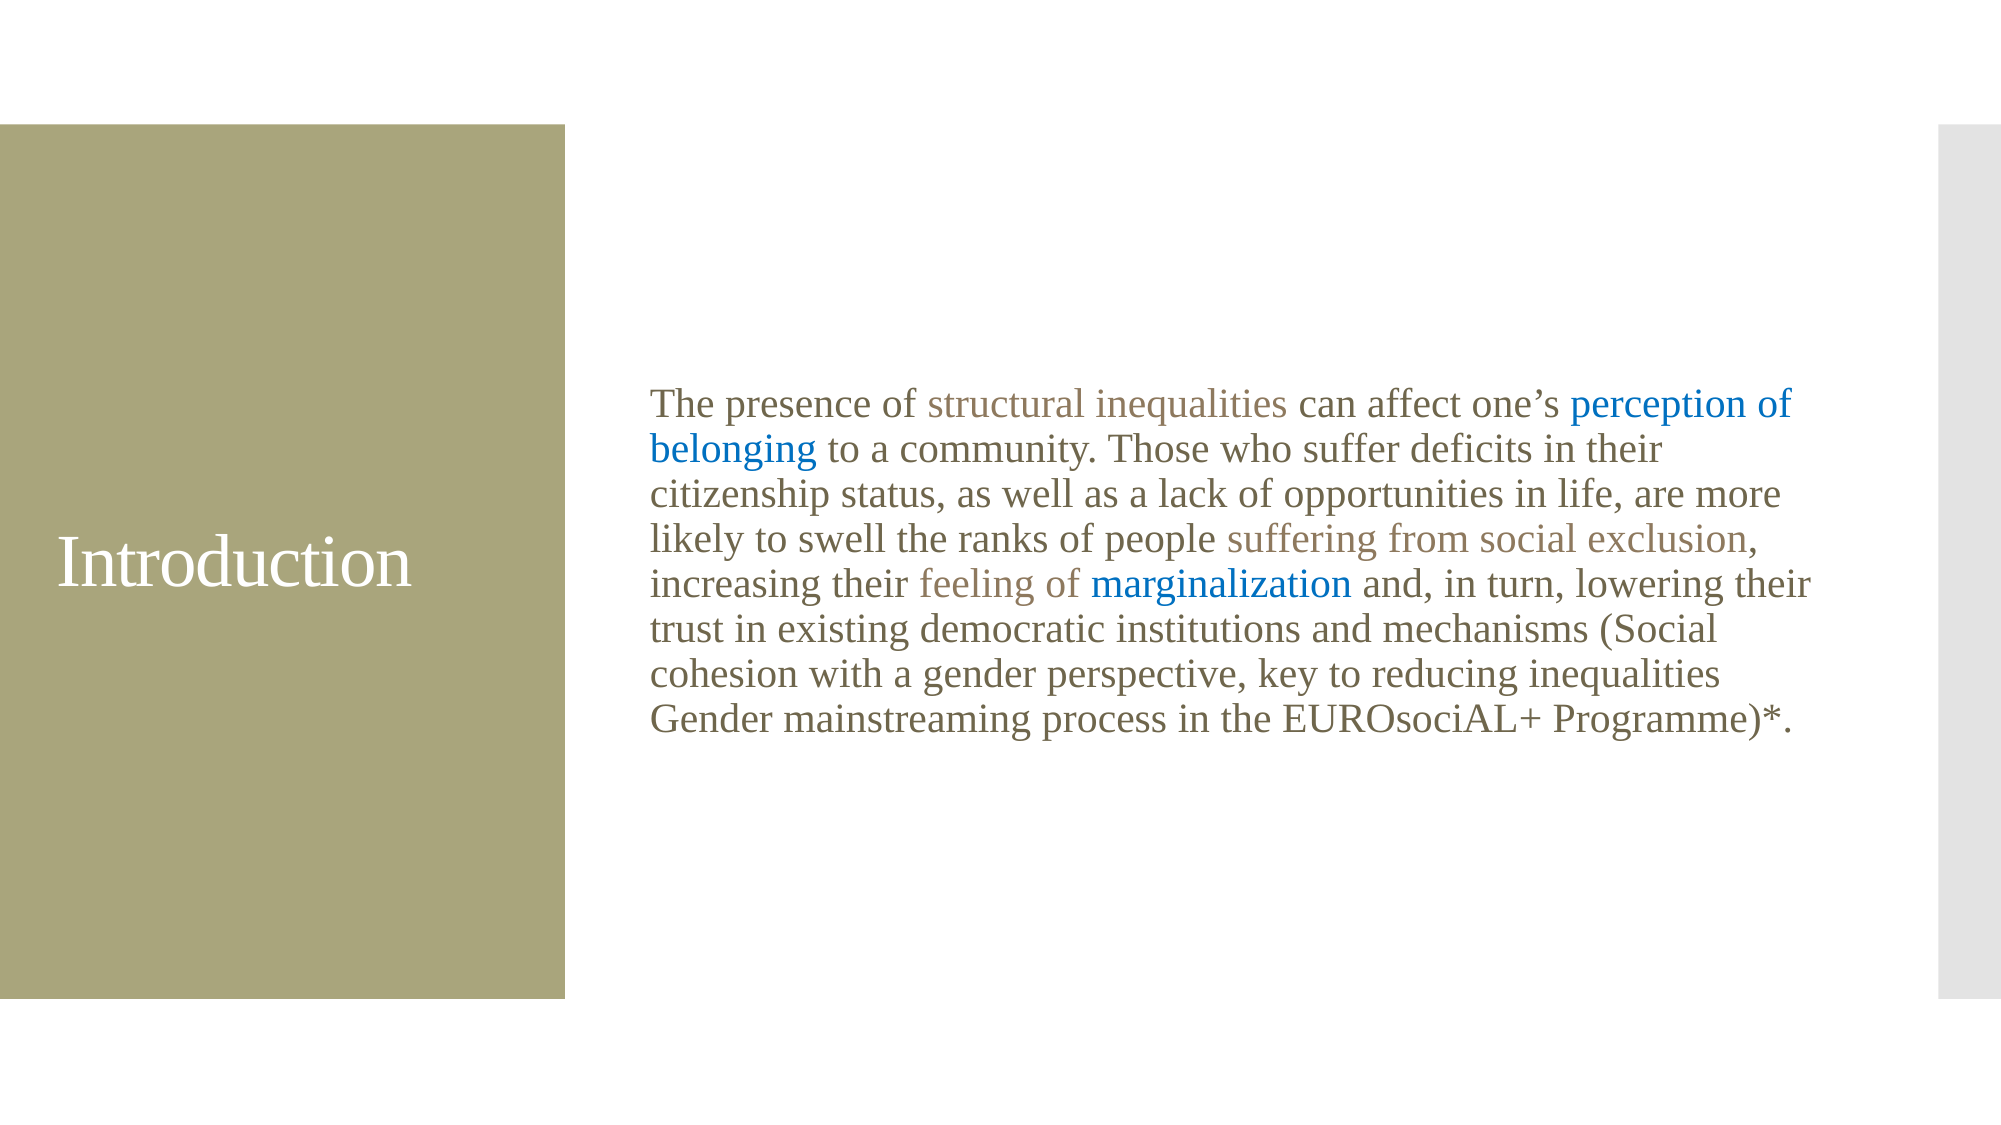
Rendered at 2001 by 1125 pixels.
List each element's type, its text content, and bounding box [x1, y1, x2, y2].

list The presence of structural inequalities can affect one’s perception of belonging to a community. Those who suffer deficits in their citizenship status, as well as a lack of opportunities in life, are more likely to swell the ranks of people suffering from social exclusion, increasing their feeling of marginalization and, in turn, lowering their trust in existing democratic institutions and mechanisms (Social cohesion with a gender perspective, key to reducing inequalities Gender mainstreaming process in the EUROsociAL+ Programme)*. [634, 141, 1835, 982]
title Introduction [41, 184, 525, 940]
